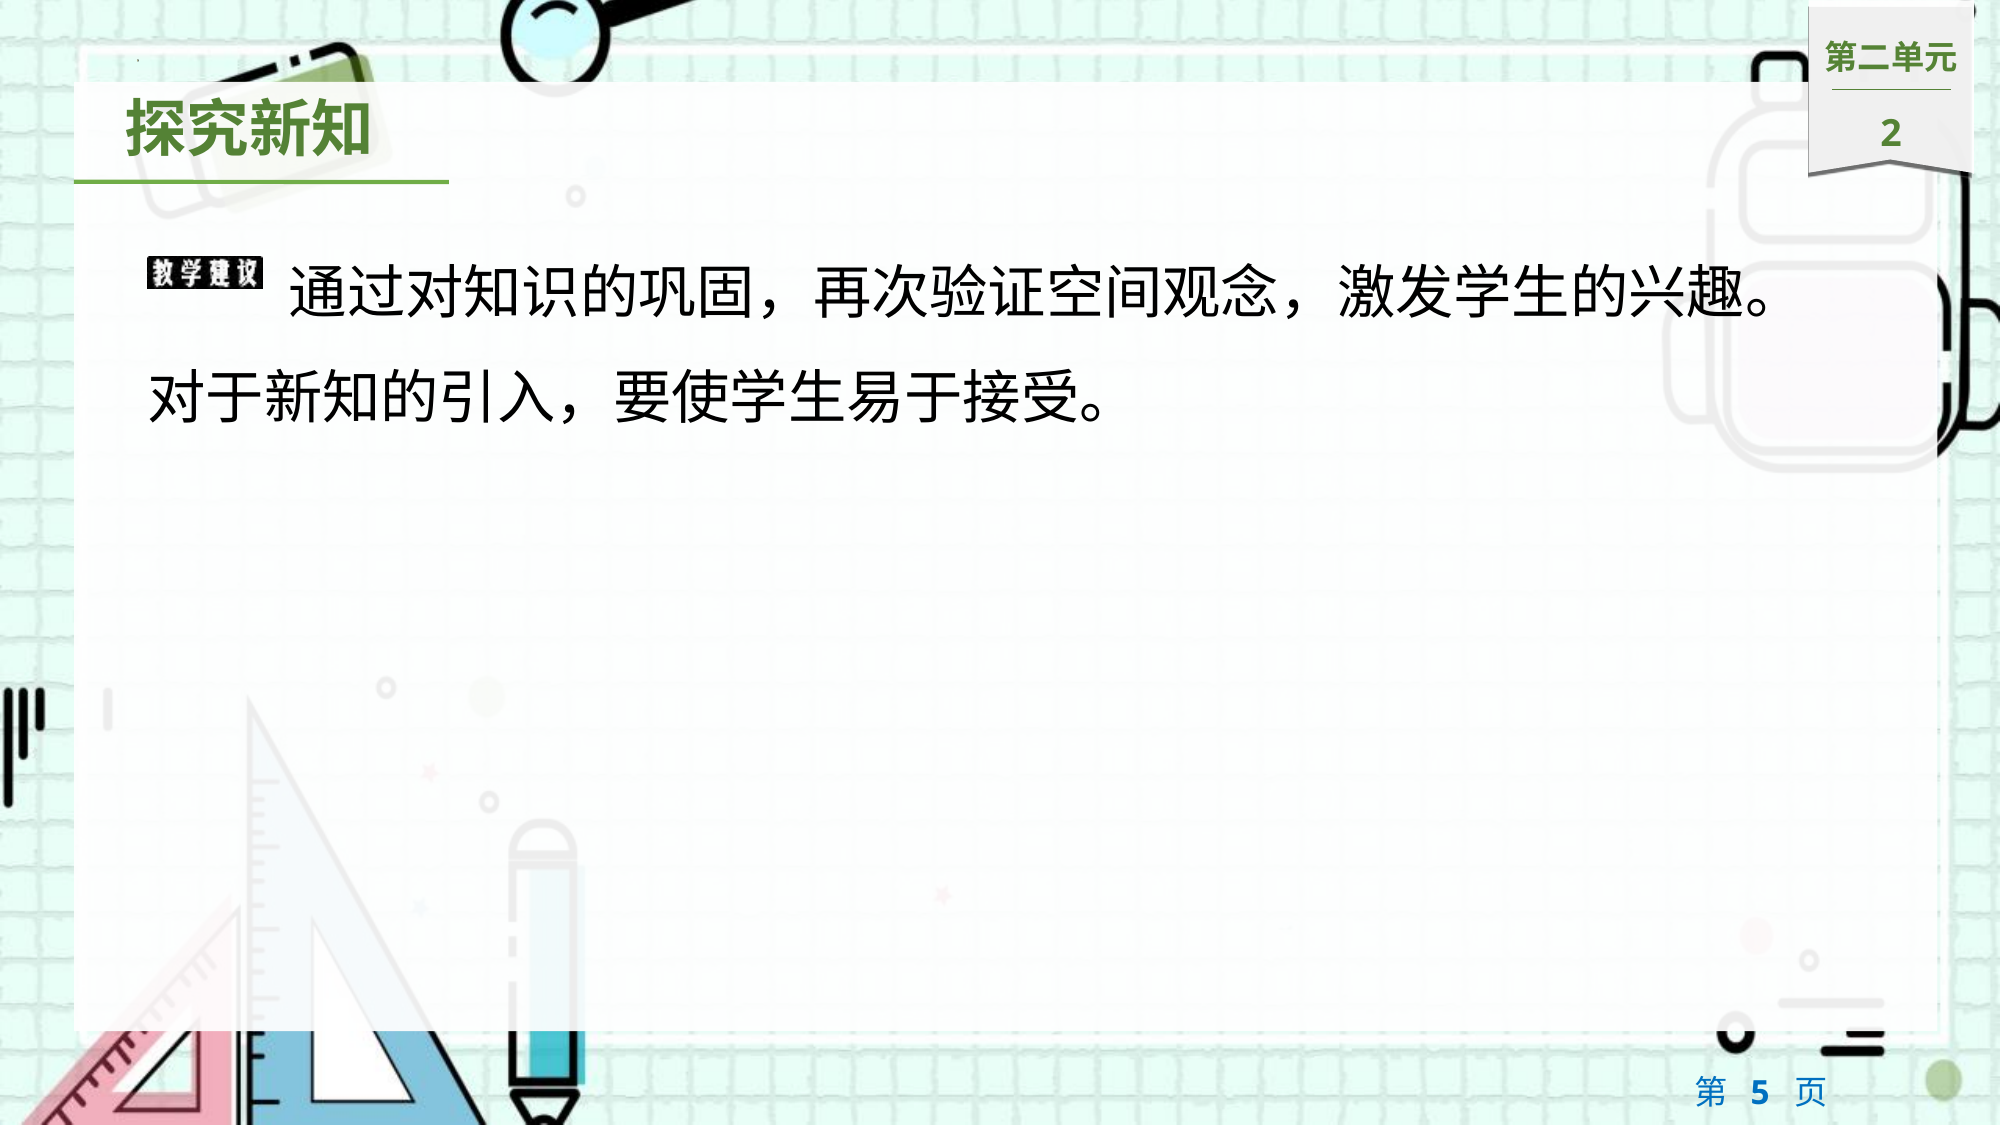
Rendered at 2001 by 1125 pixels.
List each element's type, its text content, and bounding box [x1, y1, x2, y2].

text_box 通过对知识的巩固，再次验证空间观念，激发学生的兴趣。对于新知的引入，要使学生易于接受。 [147, 219, 1853, 430]
picture [1938, 168, 1971, 176]
picture [147, 256, 263, 289]
picture [0, 0, 2000, 1125]
